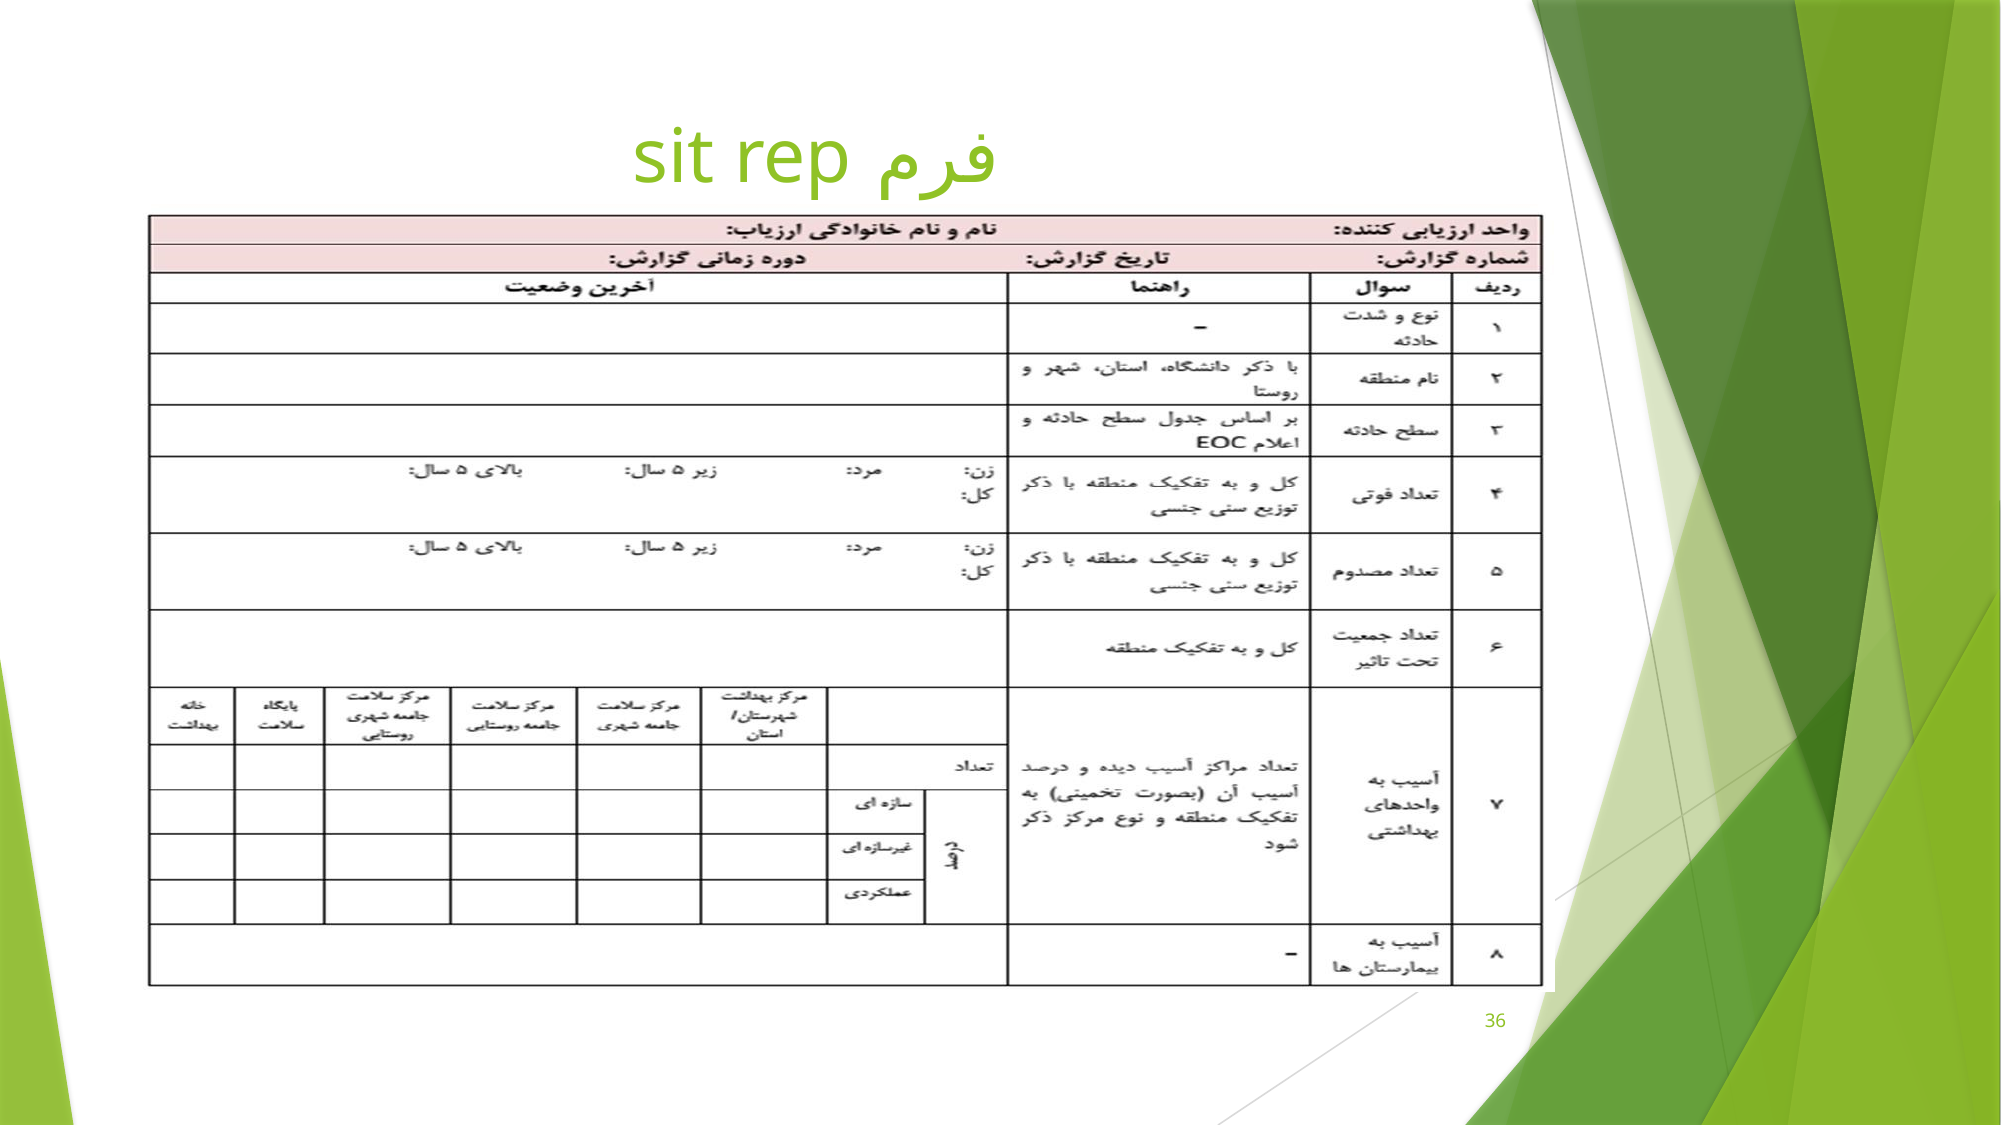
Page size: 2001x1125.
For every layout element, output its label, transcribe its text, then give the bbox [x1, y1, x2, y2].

slide_number 36 [1409, 1000, 1522, 1051]
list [134, 204, 1556, 992]
title فرم sit rep [111, 99, 1522, 225]
